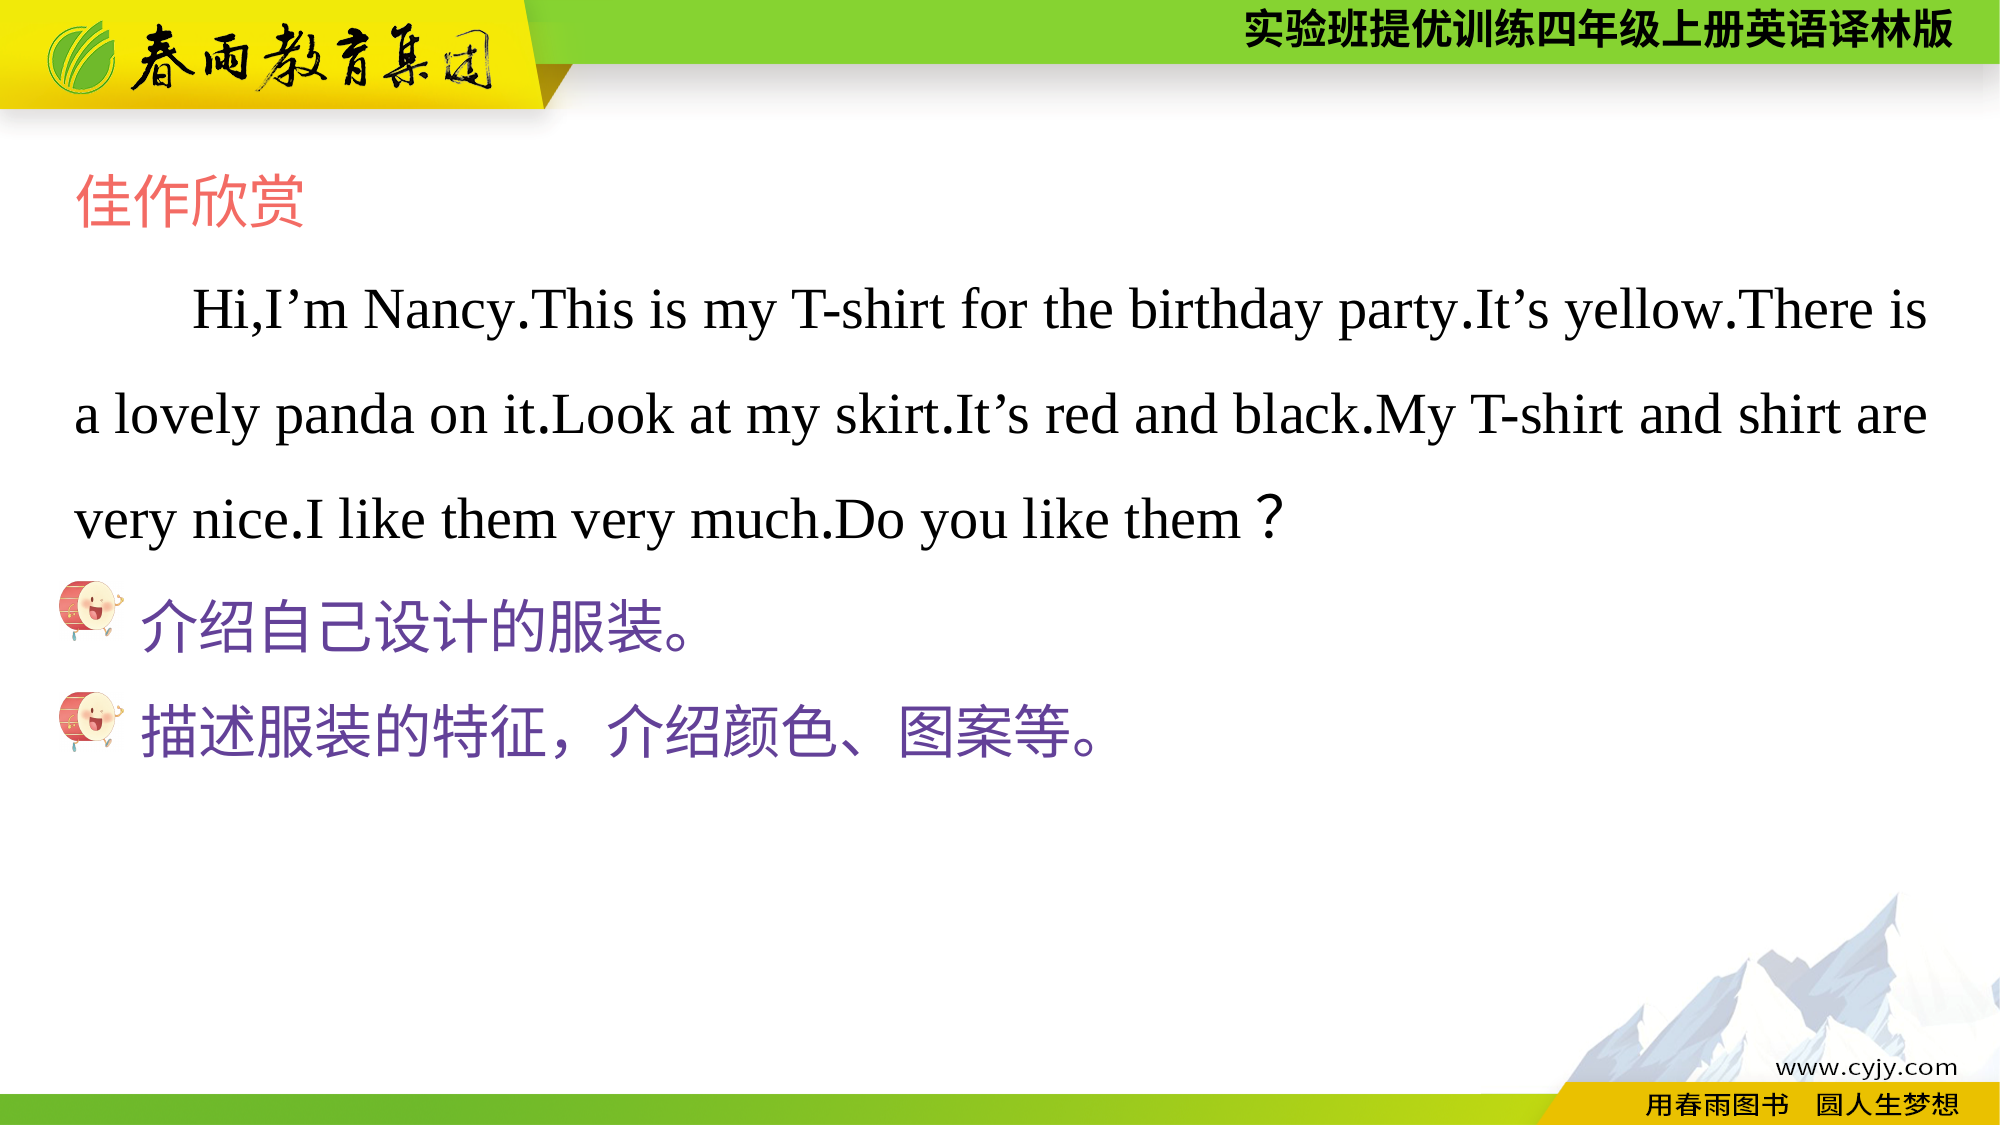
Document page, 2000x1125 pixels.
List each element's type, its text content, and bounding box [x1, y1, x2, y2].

picture [0, 0, 2000, 1125]
list 佳作欣赏 Hi,I’m Nancy.This is my T-shirt for the birthday party.It’s yellow.There is a lovely panda on it.Look at my skirt.It’s red and black.My T-shirt and shirt are very nice.I like them very much.Do you like them？ [59, 122, 1944, 547]
text_box 介绍自己设计的服装。 描述服装的特征，介绍颜色、图案等。 [59, 547, 1944, 773]
